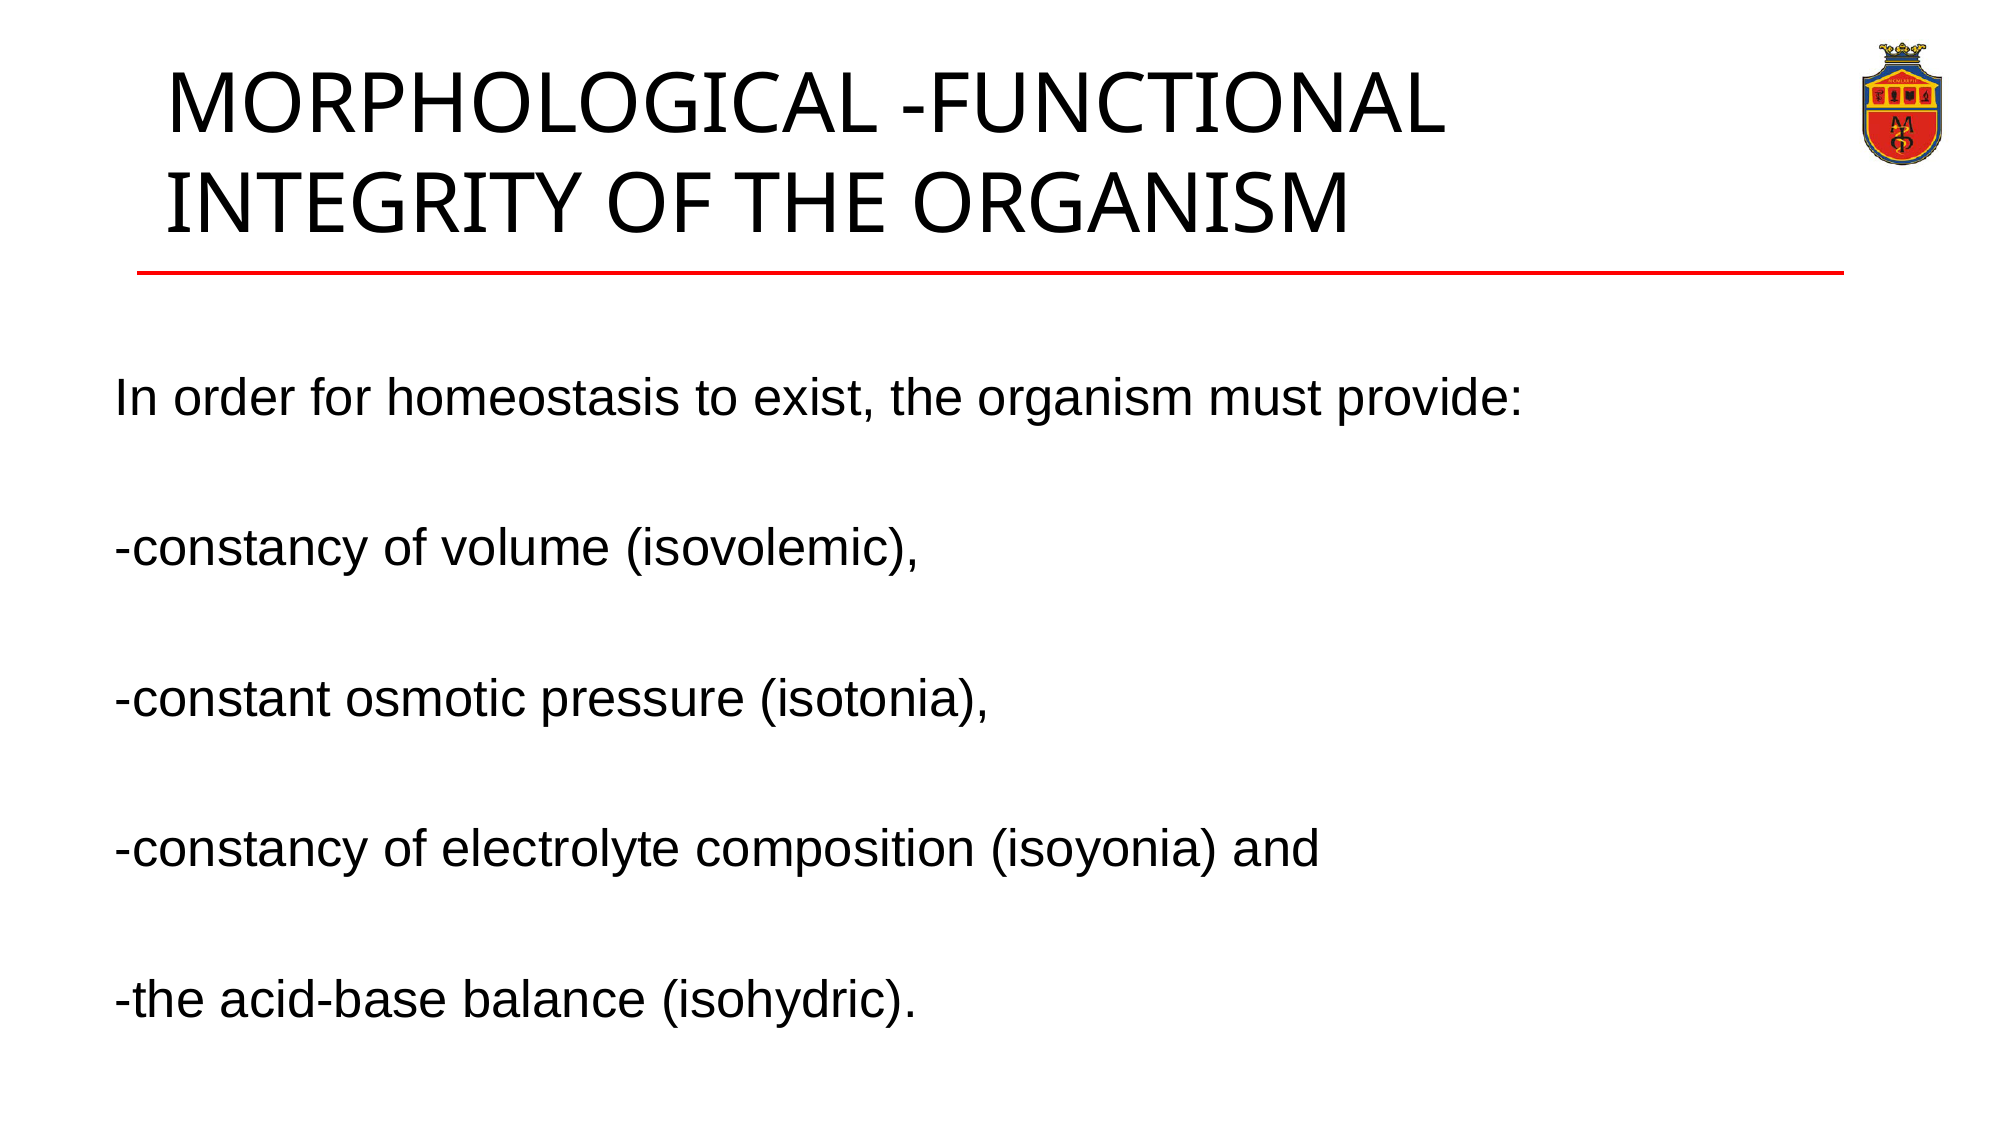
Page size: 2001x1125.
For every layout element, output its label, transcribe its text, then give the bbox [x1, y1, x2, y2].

picture [1808, 24, 1983, 197]
title MORPHOLOGICAL -FUNCTIONAL INTEGRITY OF THE ORGANISM [150, 36, 1850, 352]
list In order for homeostasis to exist, the organism must provide: -constancy of volume (isovolemic), -constant osmotic pressure (isotonia), -constancy of electrolyte composition (isoyonia) and -the acid-base balance (isohydric). [99, 362, 1950, 1038]
